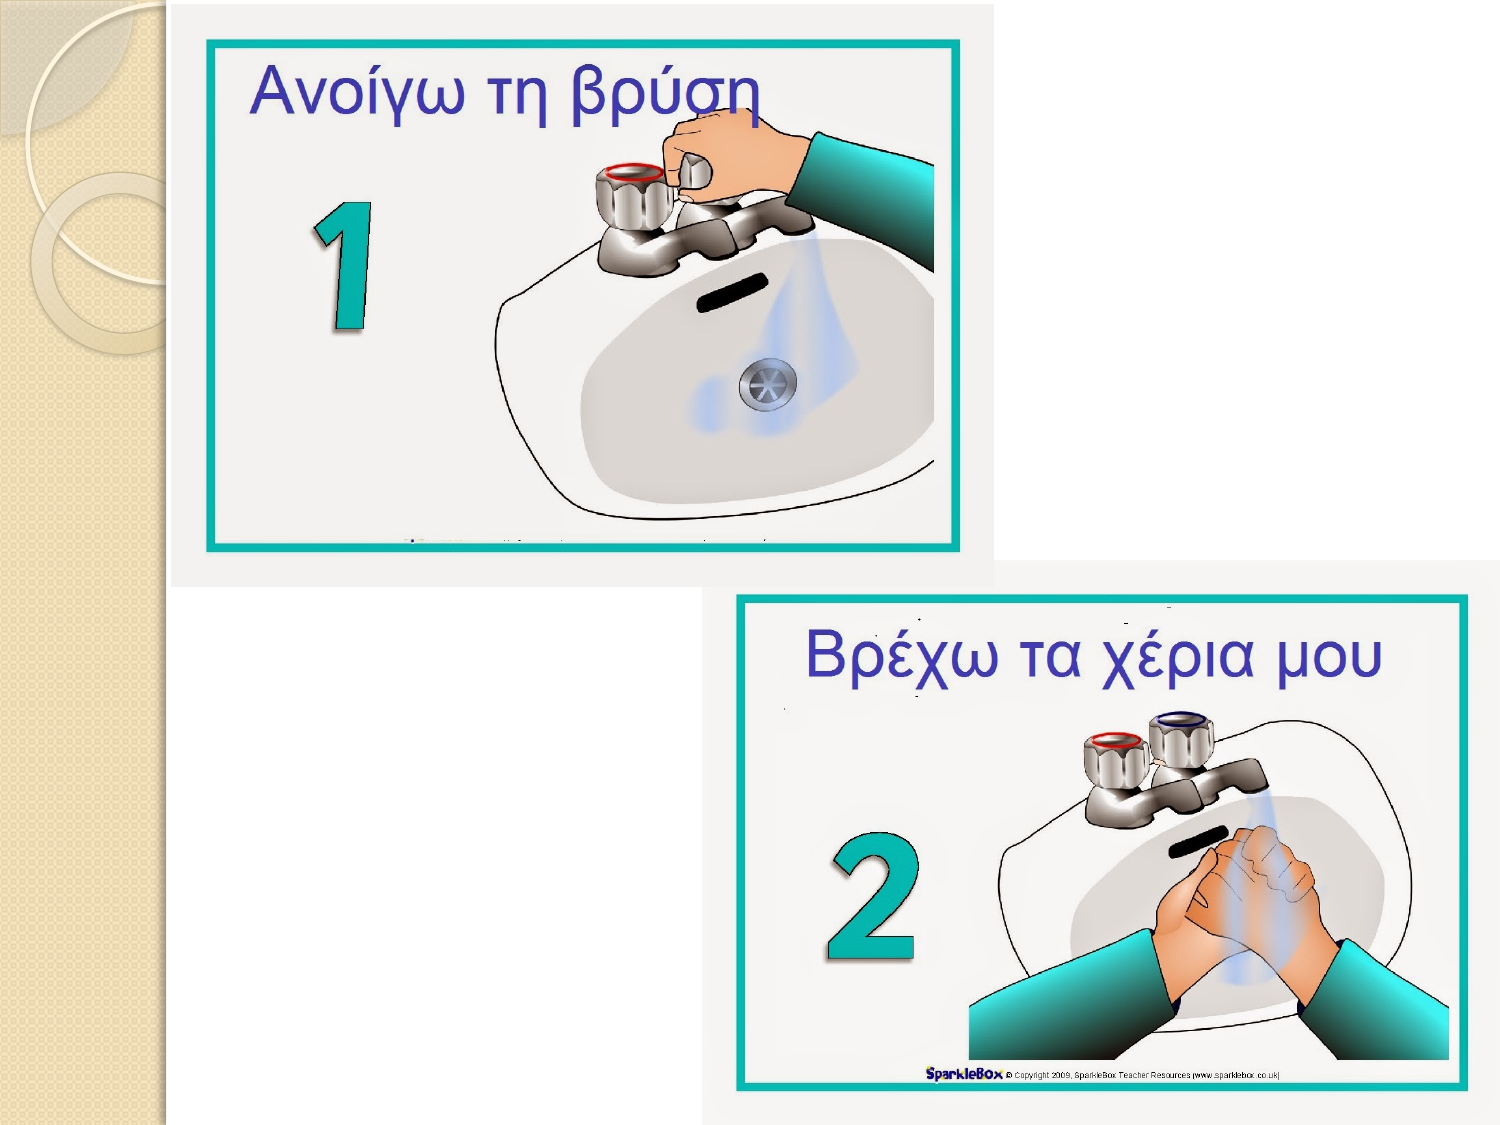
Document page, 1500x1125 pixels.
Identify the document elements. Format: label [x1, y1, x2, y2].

picture [170, 4, 1500, 1125]
